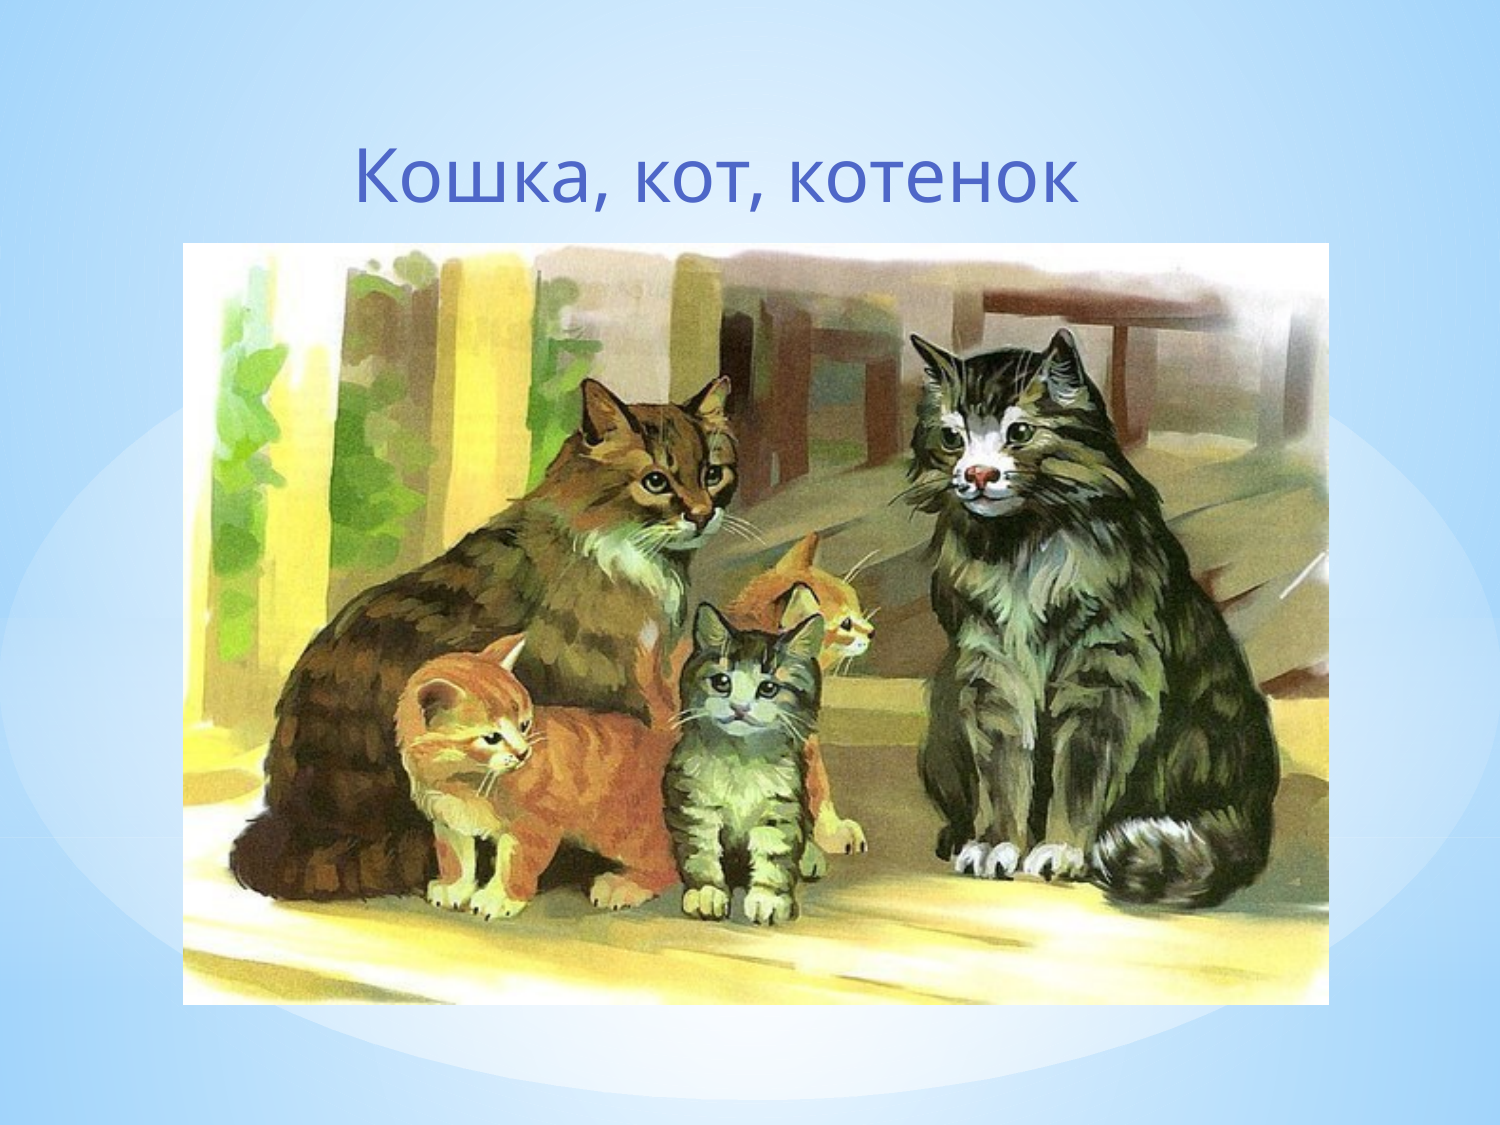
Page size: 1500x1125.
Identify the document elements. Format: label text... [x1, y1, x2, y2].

picture [182, 243, 1329, 1006]
list Кошка, кот, котенок [187, 120, 1238, 241]
